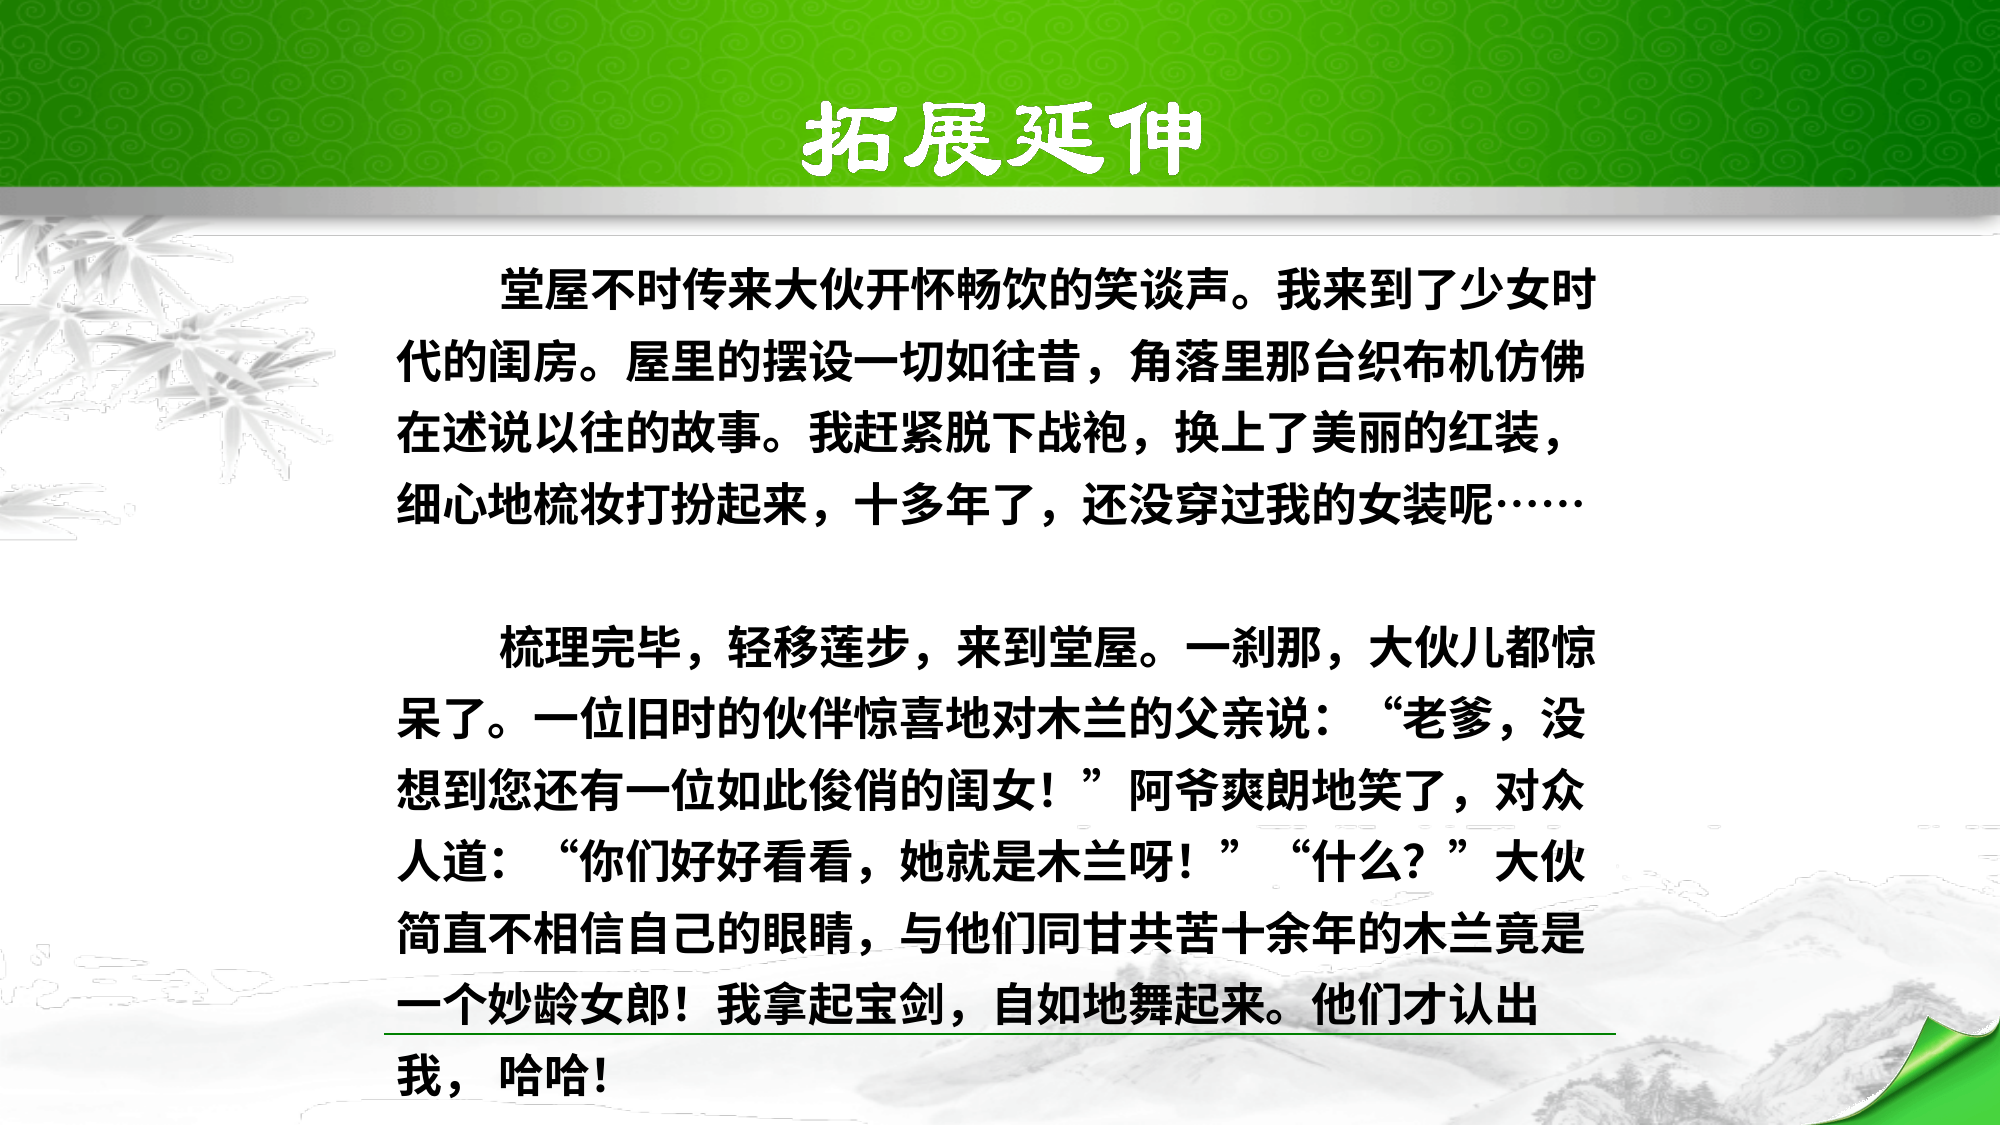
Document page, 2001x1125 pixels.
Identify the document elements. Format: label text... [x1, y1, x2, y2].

picture [0, 779, 2000, 1125]
text_box 堂屋不时传来大伙开怀畅饮的笑谈声。我来到了少女时代的闺房。屋里的摆设一切如往昔，角落里那台织布机仿佛在述说以往的故事。我赶紧脱下战袍，换上了美丽的红装，细心地梳妆打扮起来，十多年了，还没穿过我的女装呢…… 梳理完毕，轻移莲步，来到堂屋。一刹那，大伙儿都惊呆了。一位旧时的伙伴惊喜地对木兰的父亲说：“老爹，没想到您还有一位如此俊俏的闺女！”阿爷爽朗地笑了，对众人道：“你们好好看看，她就是木兰呀！”“什么？”大伙简直不相信自己的眼睛，与他们同甘共苦十余年的木兰竟是一个妙龄女郎！我拿起宝剑，自如地舞起来。他们才认出 我， 哈哈！ [381, 581, 1642, 776]
picture [0, 0, 2000, 570]
